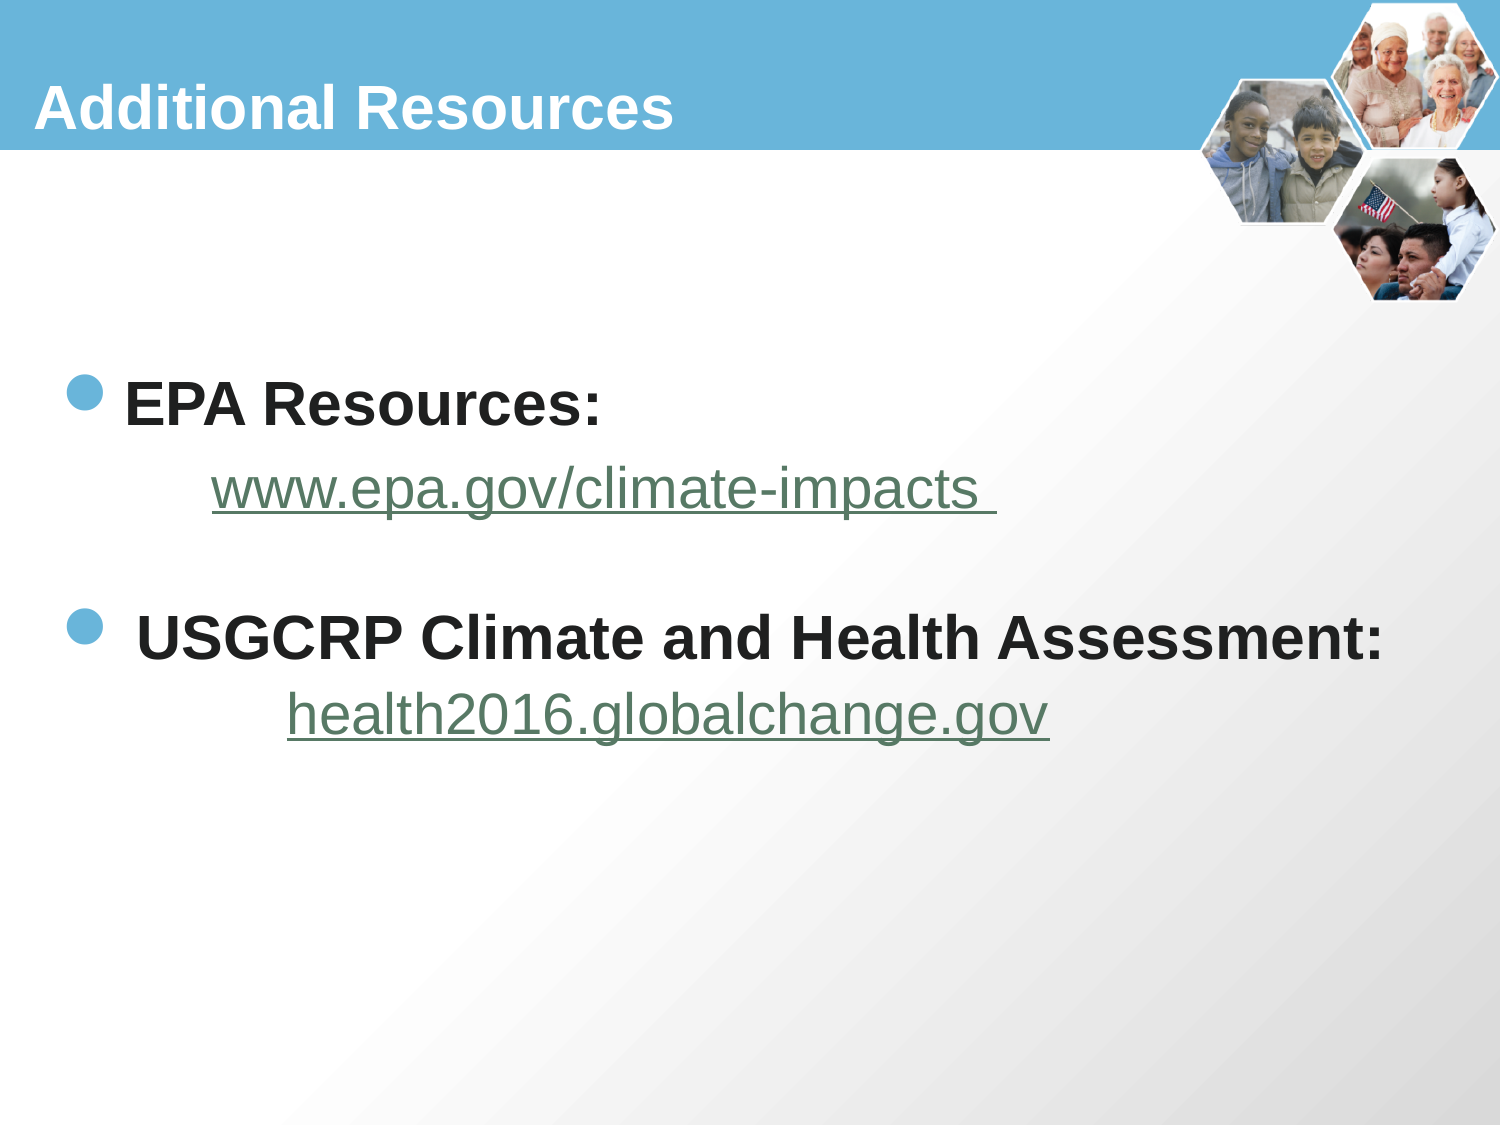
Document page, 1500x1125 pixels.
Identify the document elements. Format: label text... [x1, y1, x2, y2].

picture [1173, 2, 1500, 303]
title Additional Resources [18, 0, 1425, 150]
list EPA Resources: www.epa.gov/climate-impacts USGCRP Climate and Health Assessment: health2016.globalchange.gov [46, 180, 1465, 1100]
